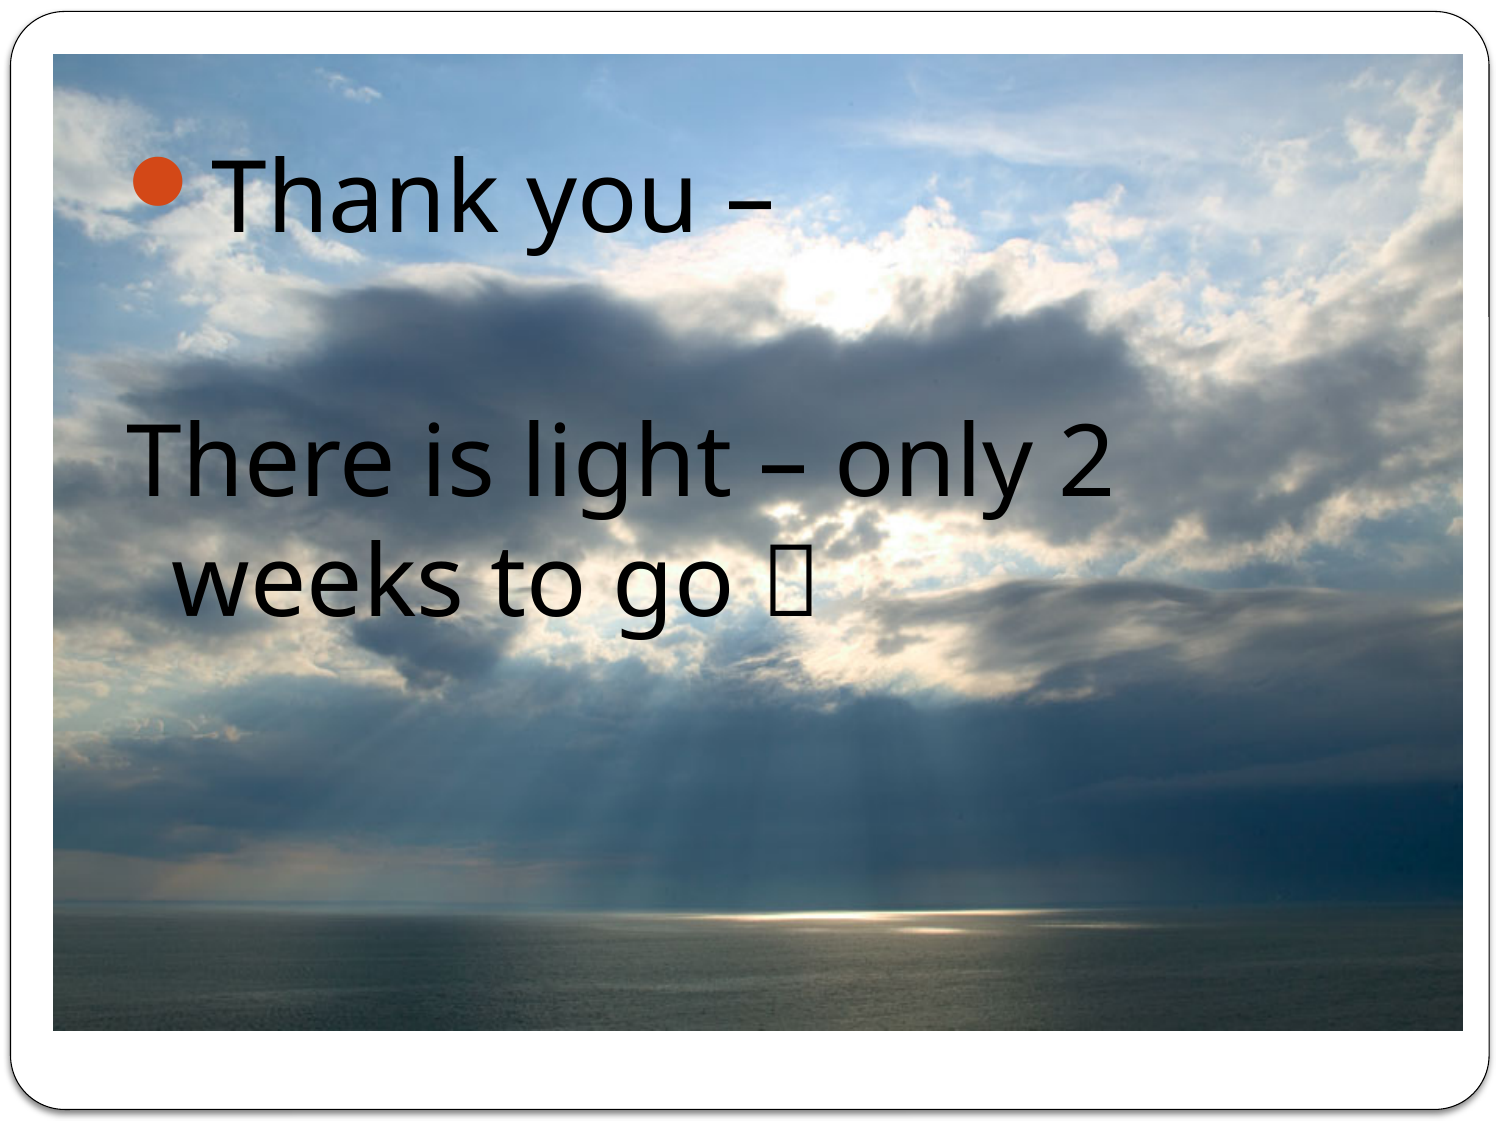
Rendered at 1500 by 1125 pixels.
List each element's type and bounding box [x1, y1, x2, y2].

picture [52, 54, 1463, 1032]
